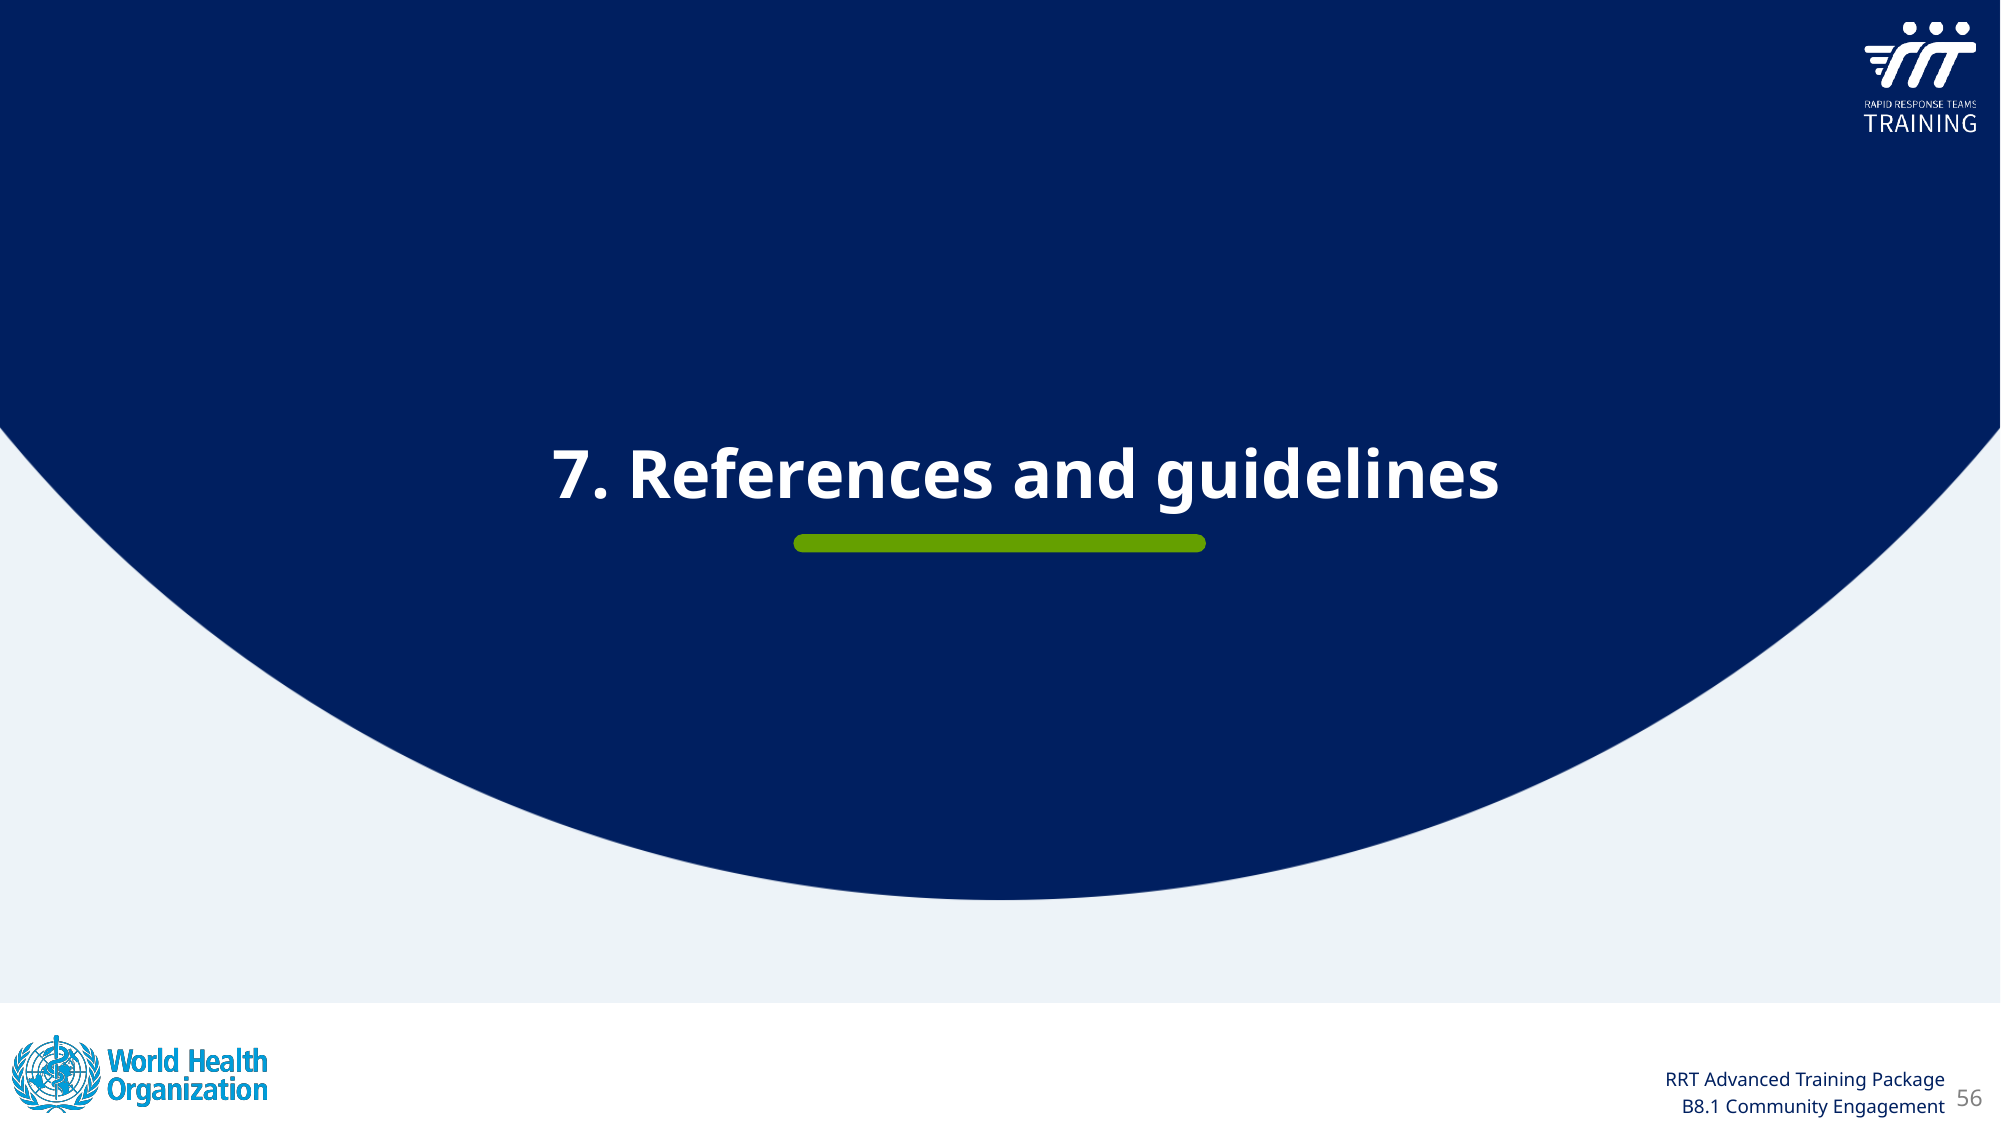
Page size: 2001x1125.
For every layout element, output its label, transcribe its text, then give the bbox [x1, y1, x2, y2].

picture [71, 1053, 90, 1091]
picture [36, 1088, 78, 1105]
picture [46, 1056, 54, 1062]
text_box 7. References and guidelines [96, 323, 1958, 631]
picture [40, 1062, 47, 1070]
picture [12, 1083, 48, 1113]
picture [59, 1035, 267, 1113]
picture [30, 1083, 37, 1091]
picture [0, 0, 2001, 1003]
picture [24, 1054, 36, 1087]
picture [34, 1054, 43, 1078]
picture [12, 1035, 54, 1068]
picture [22, 1062, 26, 1077]
picture [50, 1108, 62, 1113]
